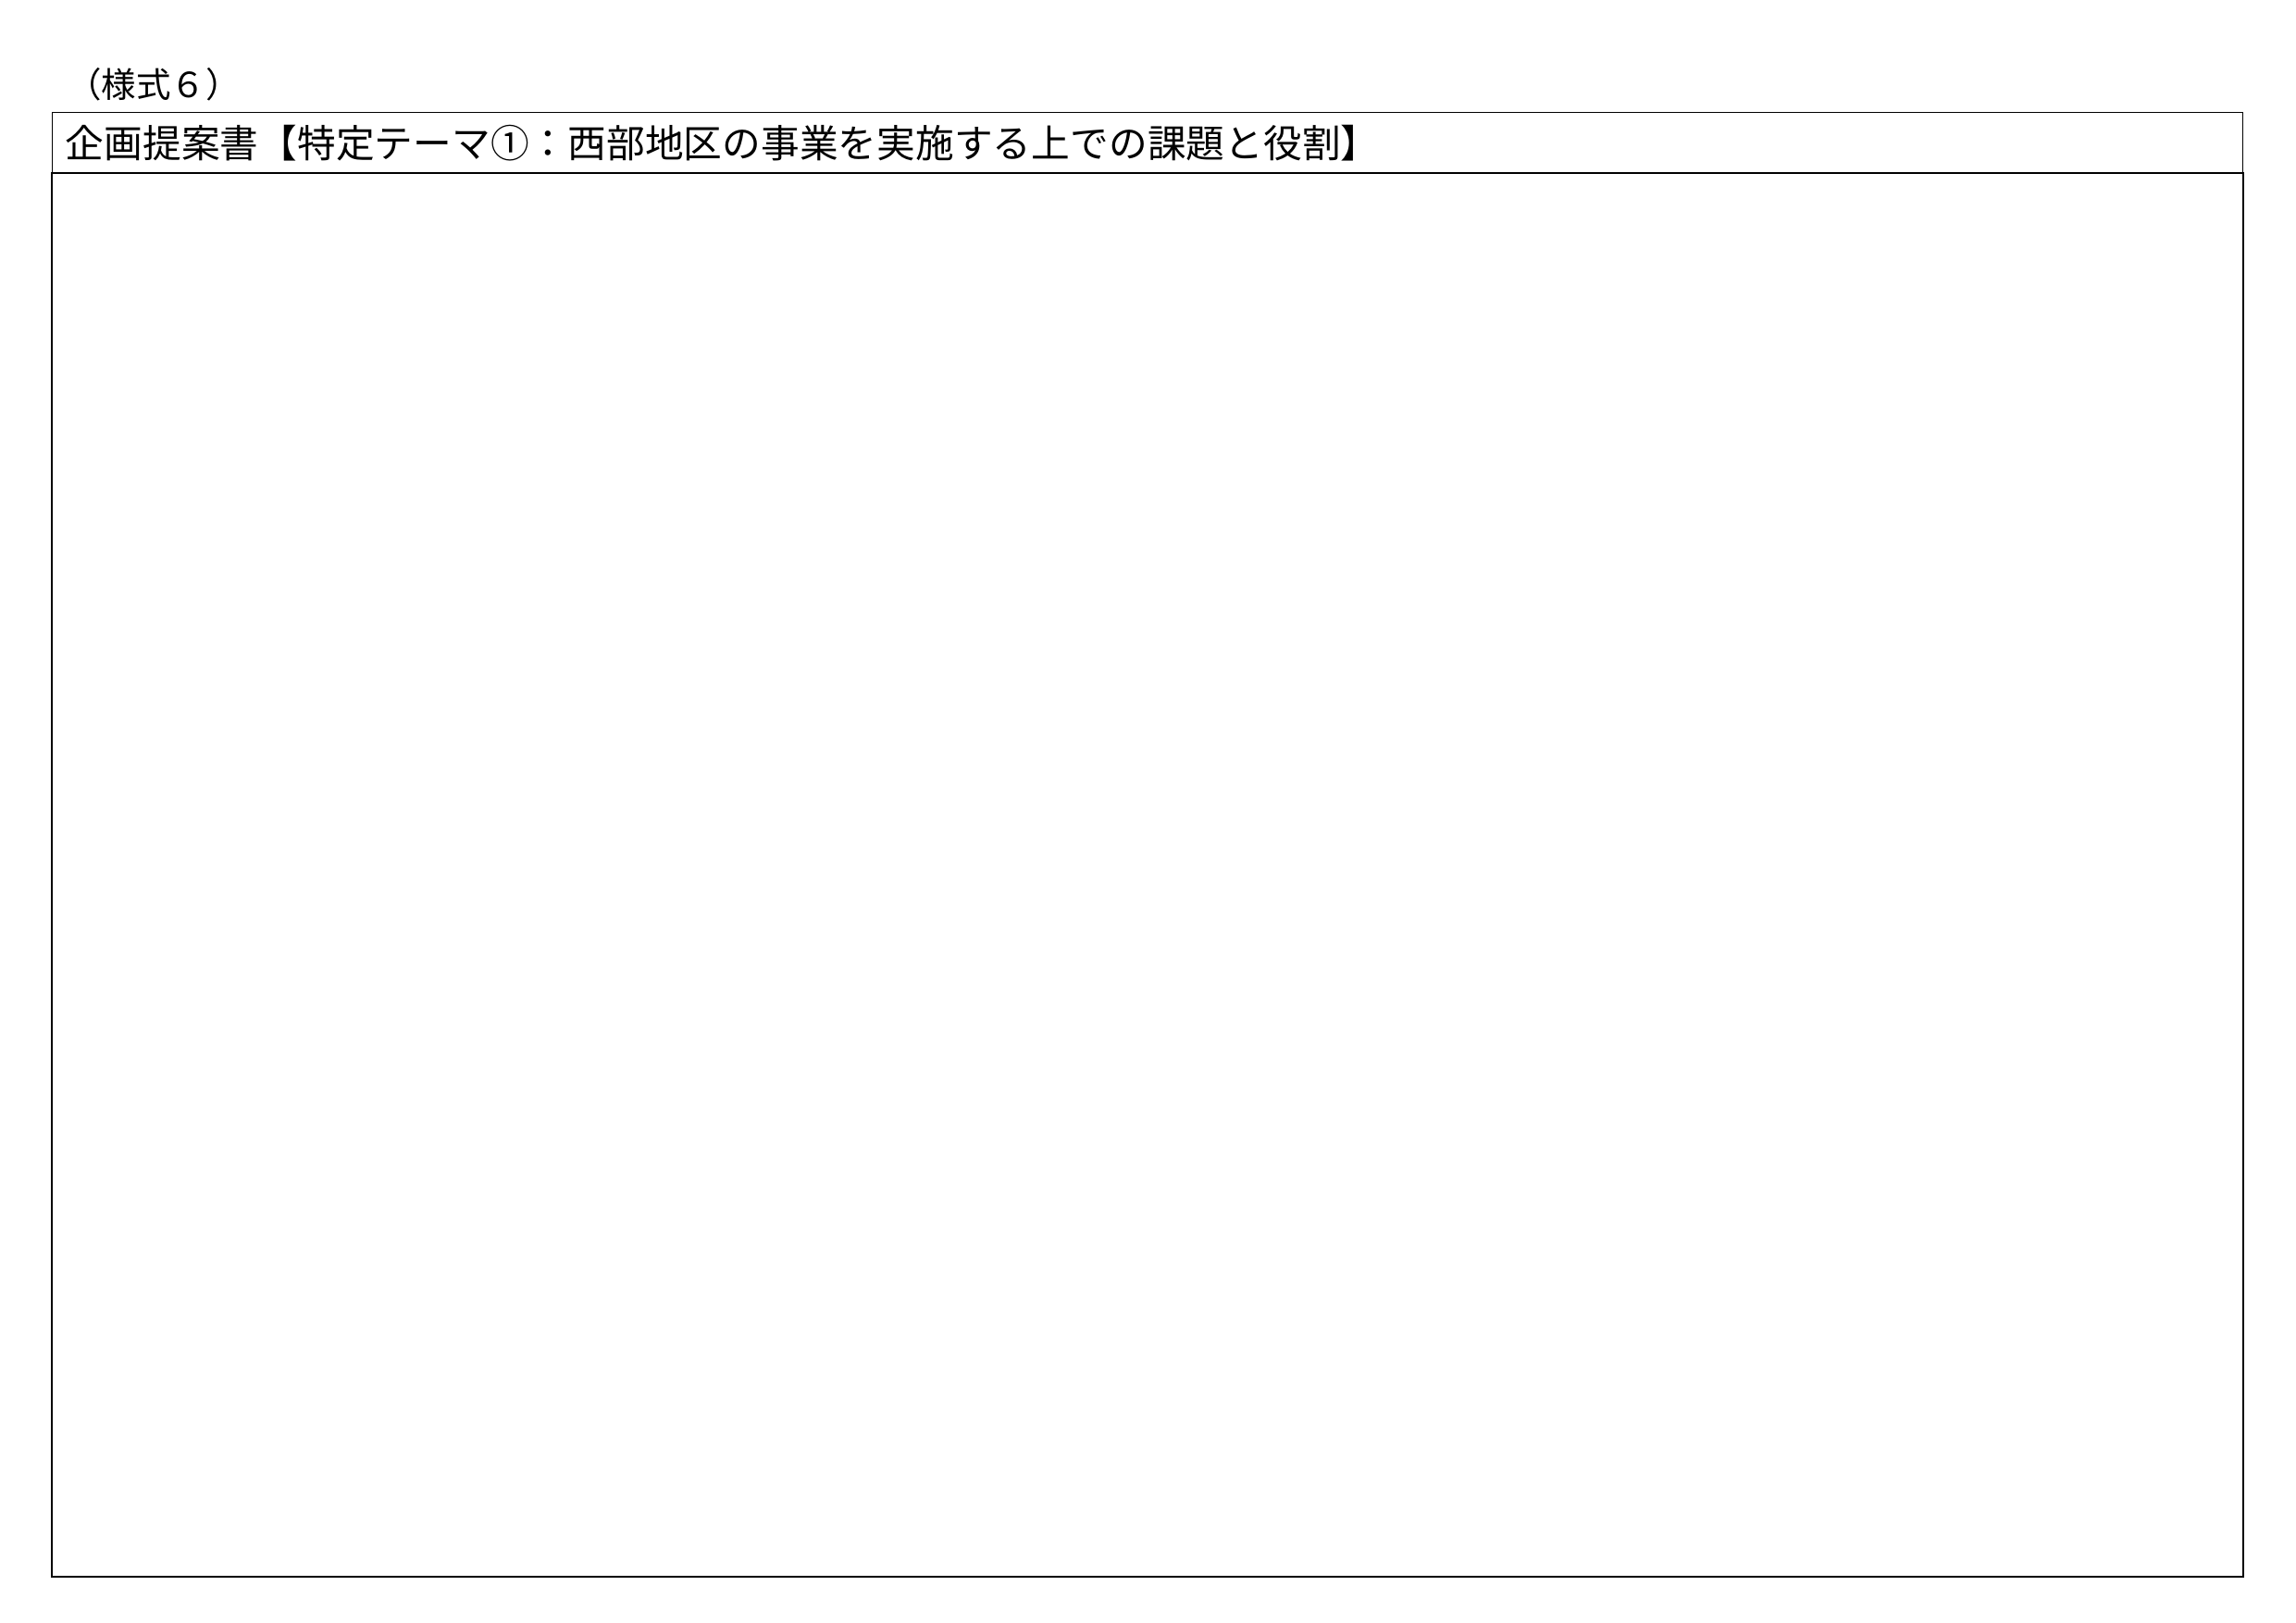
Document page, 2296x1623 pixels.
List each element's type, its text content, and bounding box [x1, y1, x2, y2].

text_box [51, 172, 2244, 1578]
text_box （様式６） [53, 56, 254, 112]
text_box 企画提案書【特定テーマ①：西部地区の事業を実施する上での課題と役割】 [52, 112, 2243, 173]
